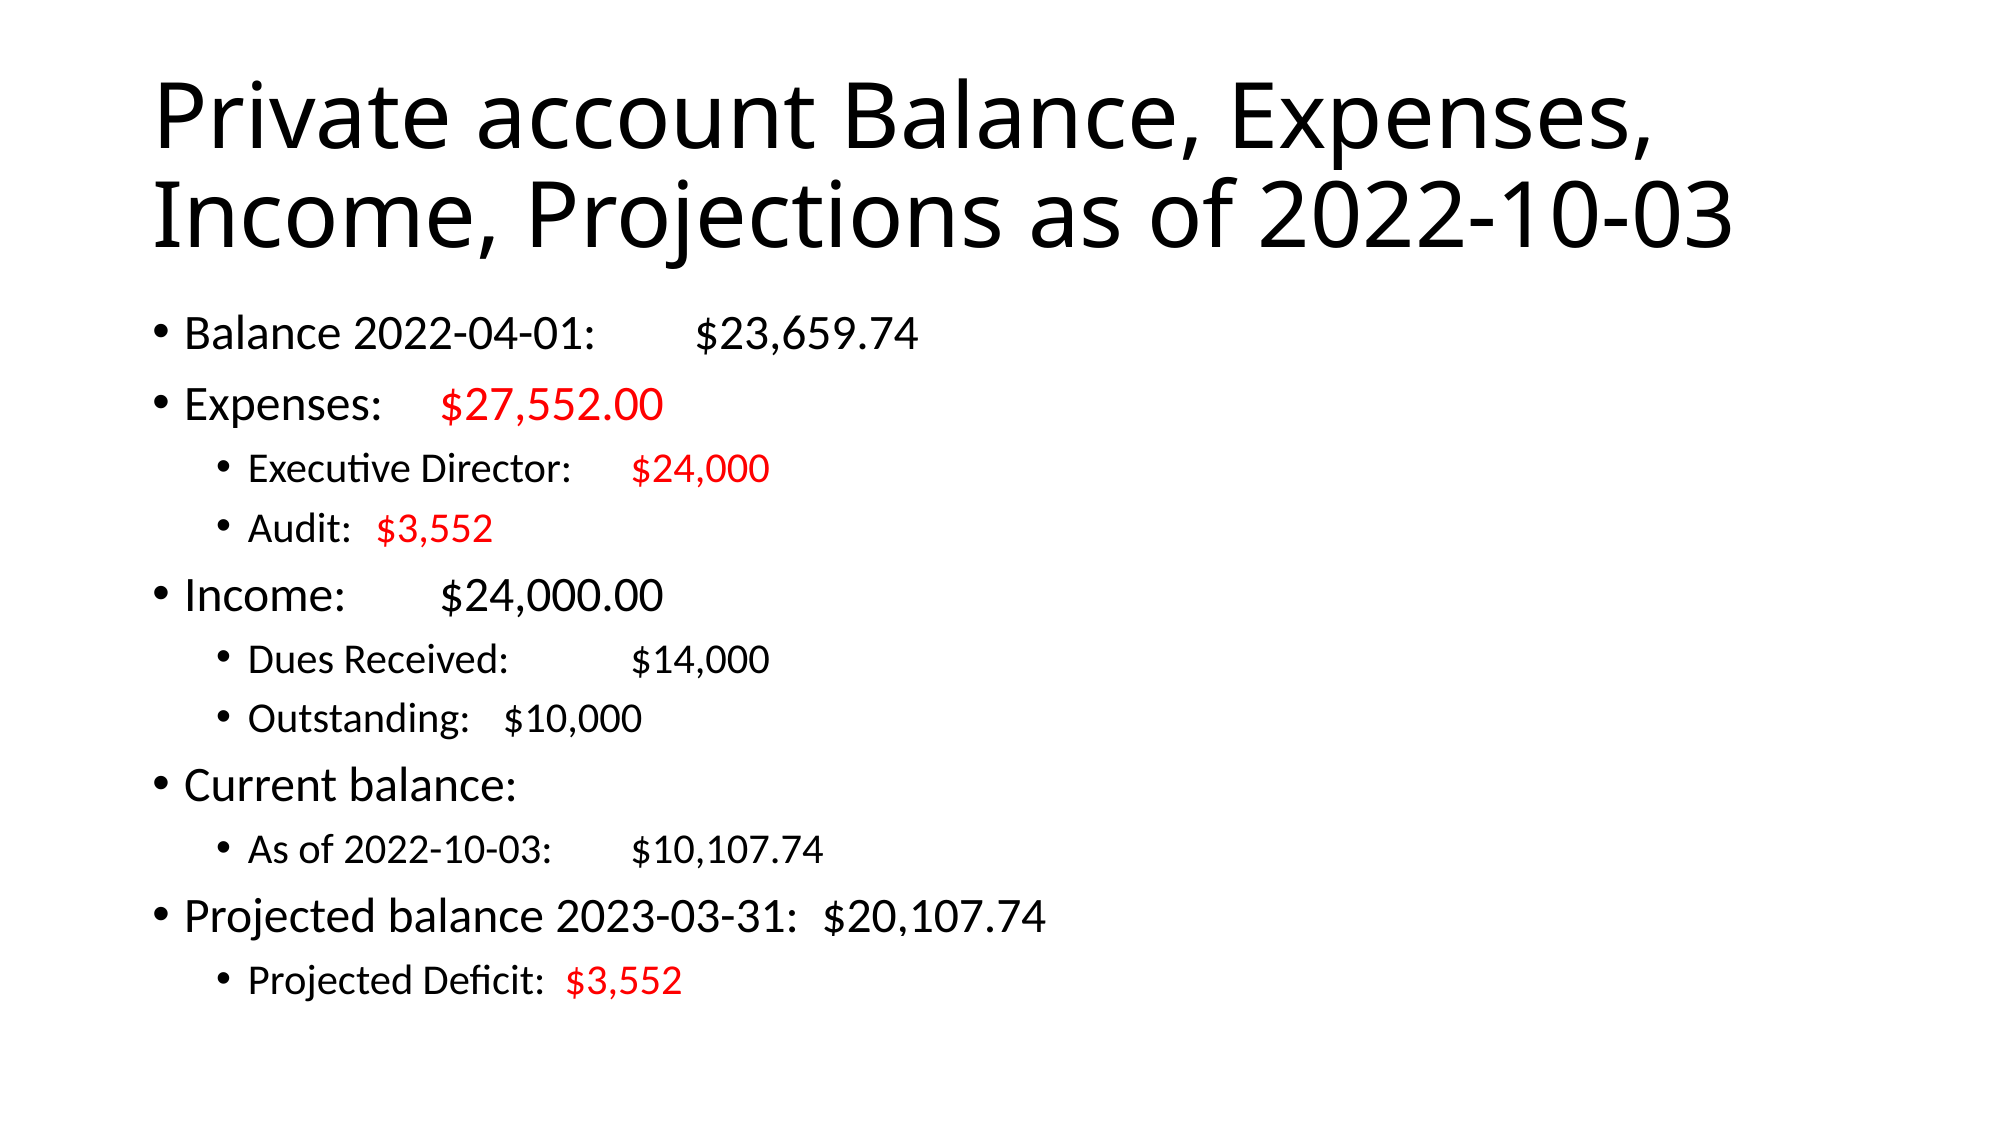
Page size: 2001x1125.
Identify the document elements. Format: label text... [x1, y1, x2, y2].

text_box Private account Balance, Expenses, Income, Projections as of 2022-10-03 [137, 59, 1863, 278]
text_box Balance 2022-04-01: $23,659.74 Expenses: $27,552.00 Executive Director: $24,000 Audit: $3,552 Income: $24,000.00 Dues Received: $14,000 Outstanding: $10,000 Current balance: As of 2022-10-03: $10,107.74 Projected balance 2023-03-31: $20,107.74 Projected Deficit: $3,552 [137, 299, 1863, 1014]
